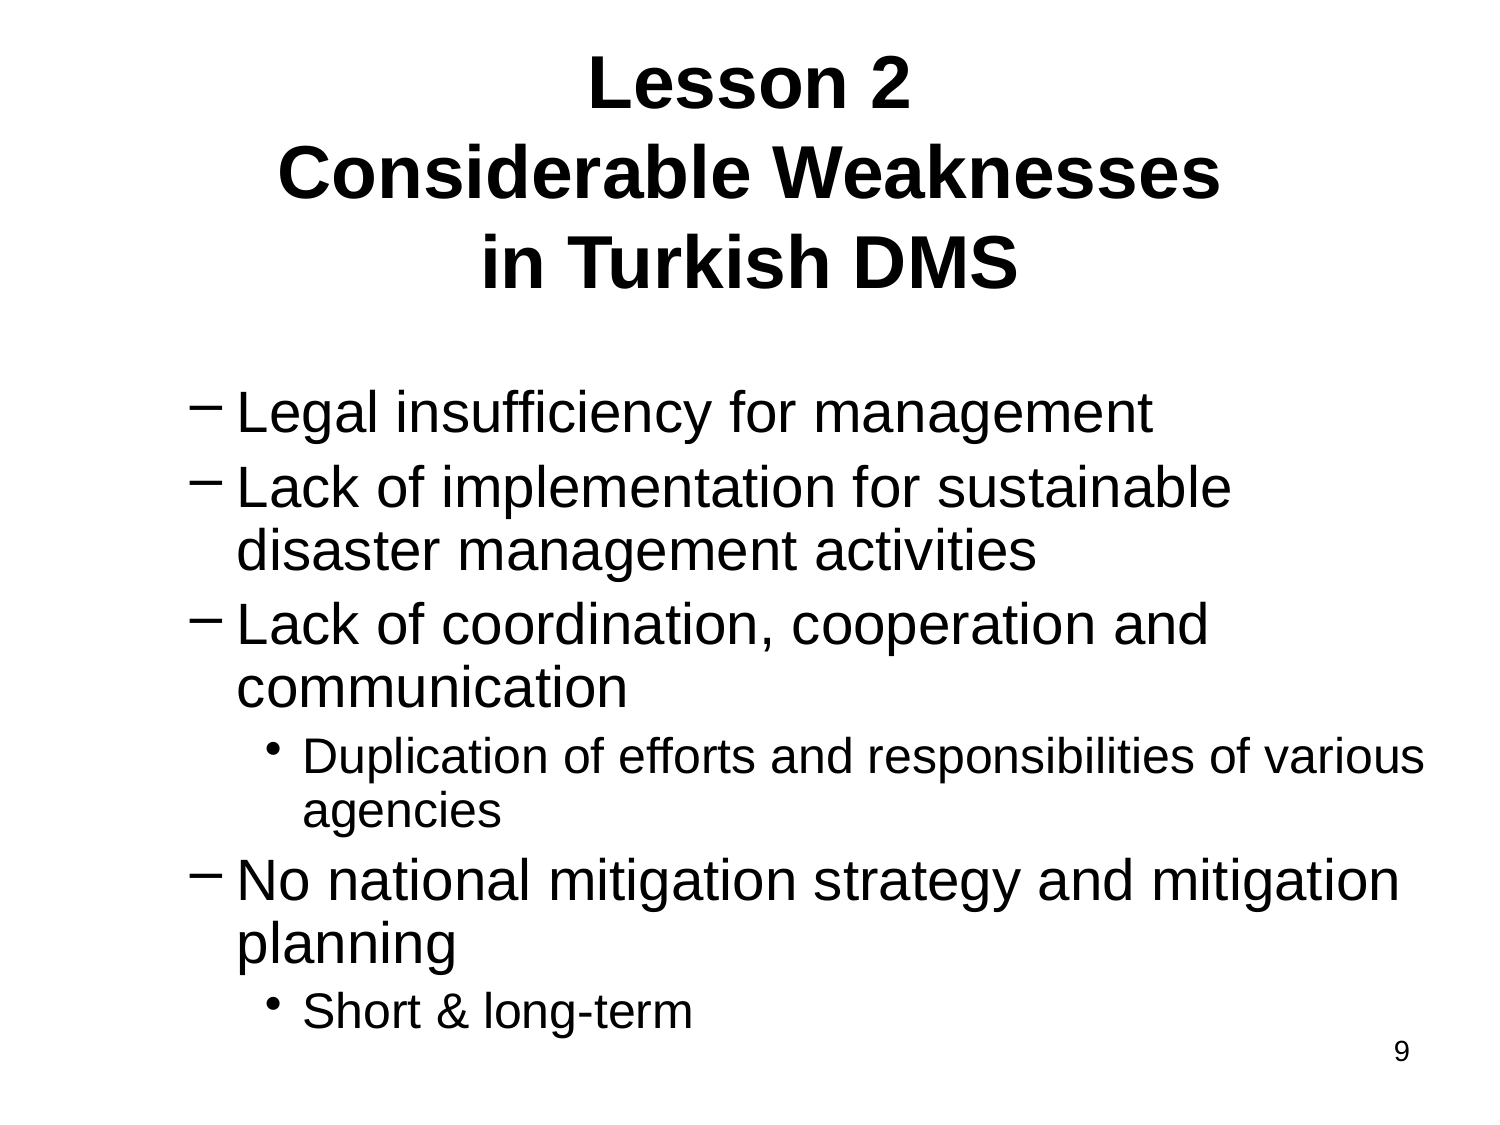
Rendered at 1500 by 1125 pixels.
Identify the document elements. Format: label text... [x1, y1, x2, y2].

list Legal insufficiency for management Lack of implementation for sustainable disaster management activities Lack of coordination, cooperation and communication Duplication of efforts and responsibilities of various agencies No national mitigation strategy and mitigation planning Short & long-term [99, 290, 1451, 1125]
title Lesson 2 Considerable Weaknesses in Turkish DMS [74, 74, 1426, 263]
